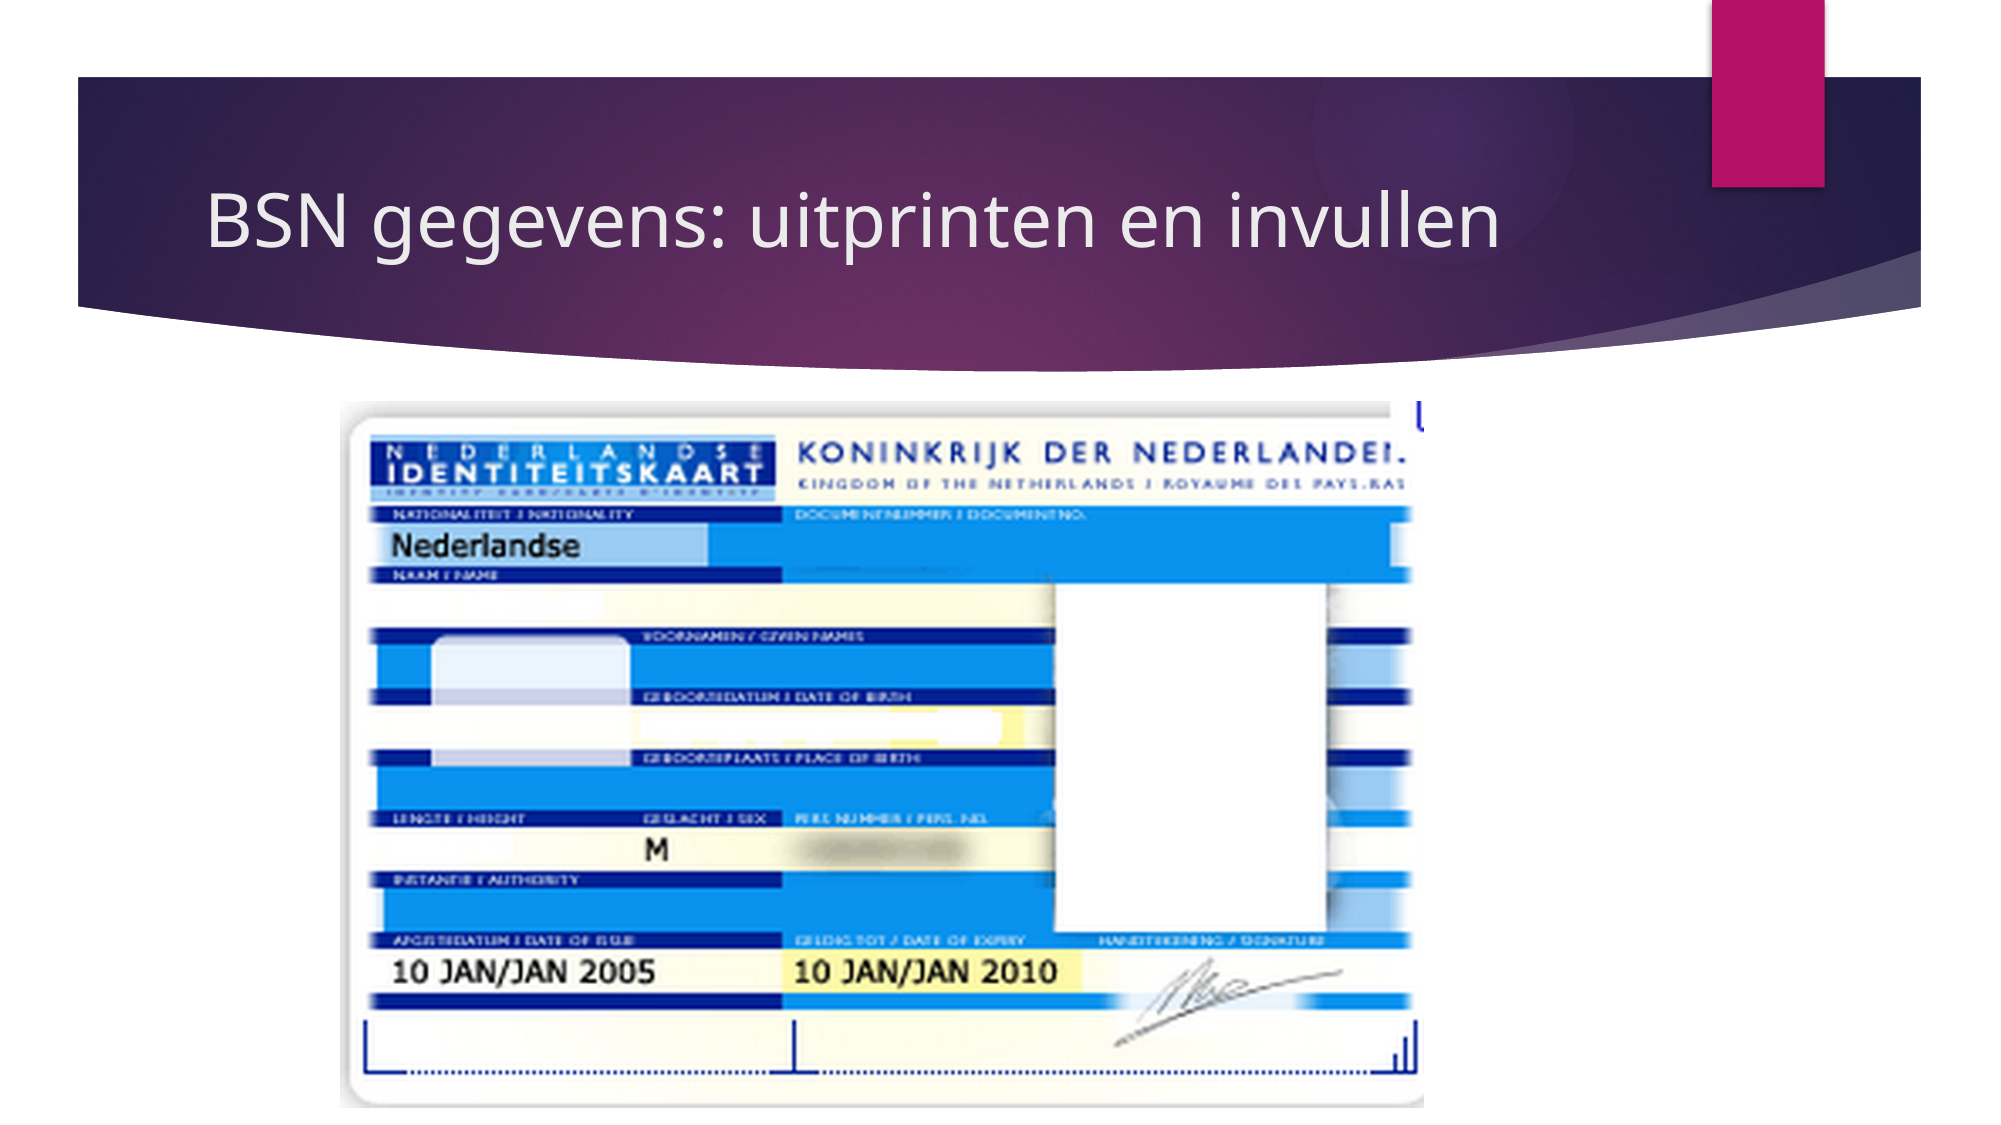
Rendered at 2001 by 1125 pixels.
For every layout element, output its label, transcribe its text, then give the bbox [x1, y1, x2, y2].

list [339, 401, 1425, 1108]
title BSN gegevens: uitprinten en invullen [189, 159, 1627, 276]
